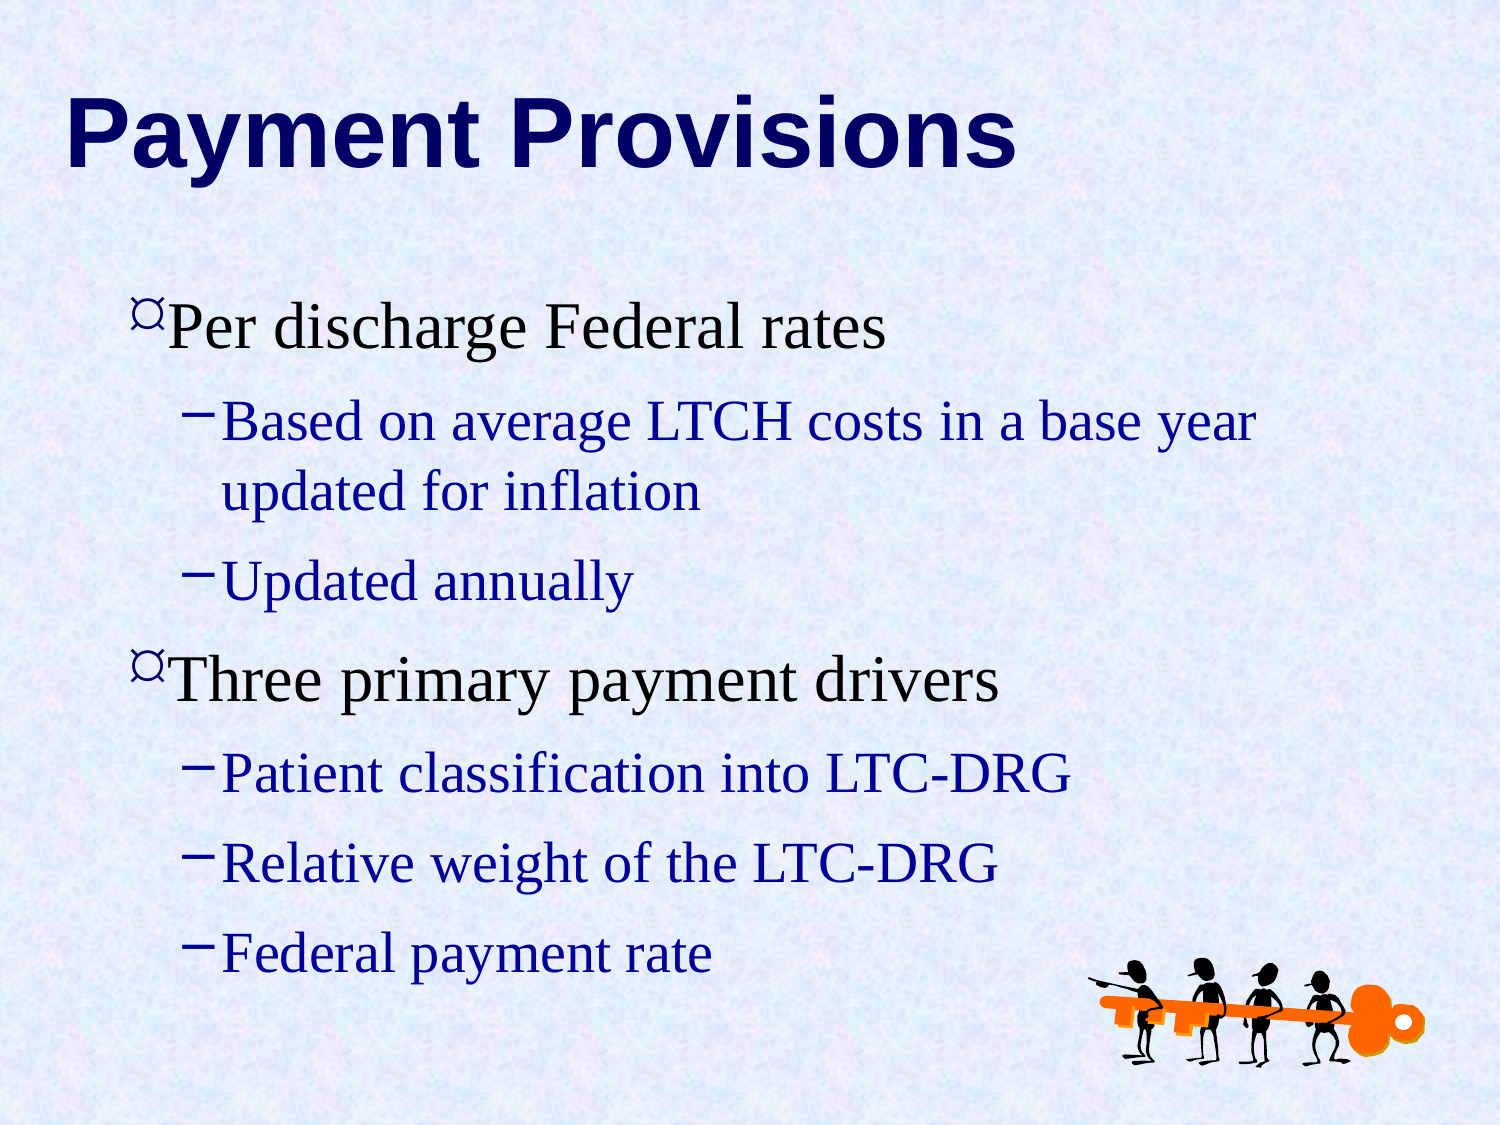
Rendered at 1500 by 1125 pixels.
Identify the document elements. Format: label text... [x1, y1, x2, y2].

title Payment Provisions [50, 37, 1450, 238]
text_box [1086, 957, 1426, 1069]
list Per discharge Federal rates Based on average LTCH costs in a base year updated for inflation Updated annually Three primary payment drivers Patient classification into LTC-DRG Relative weight of the LTC-DRG Federal payment rate [112, 275, 1375, 1050]
